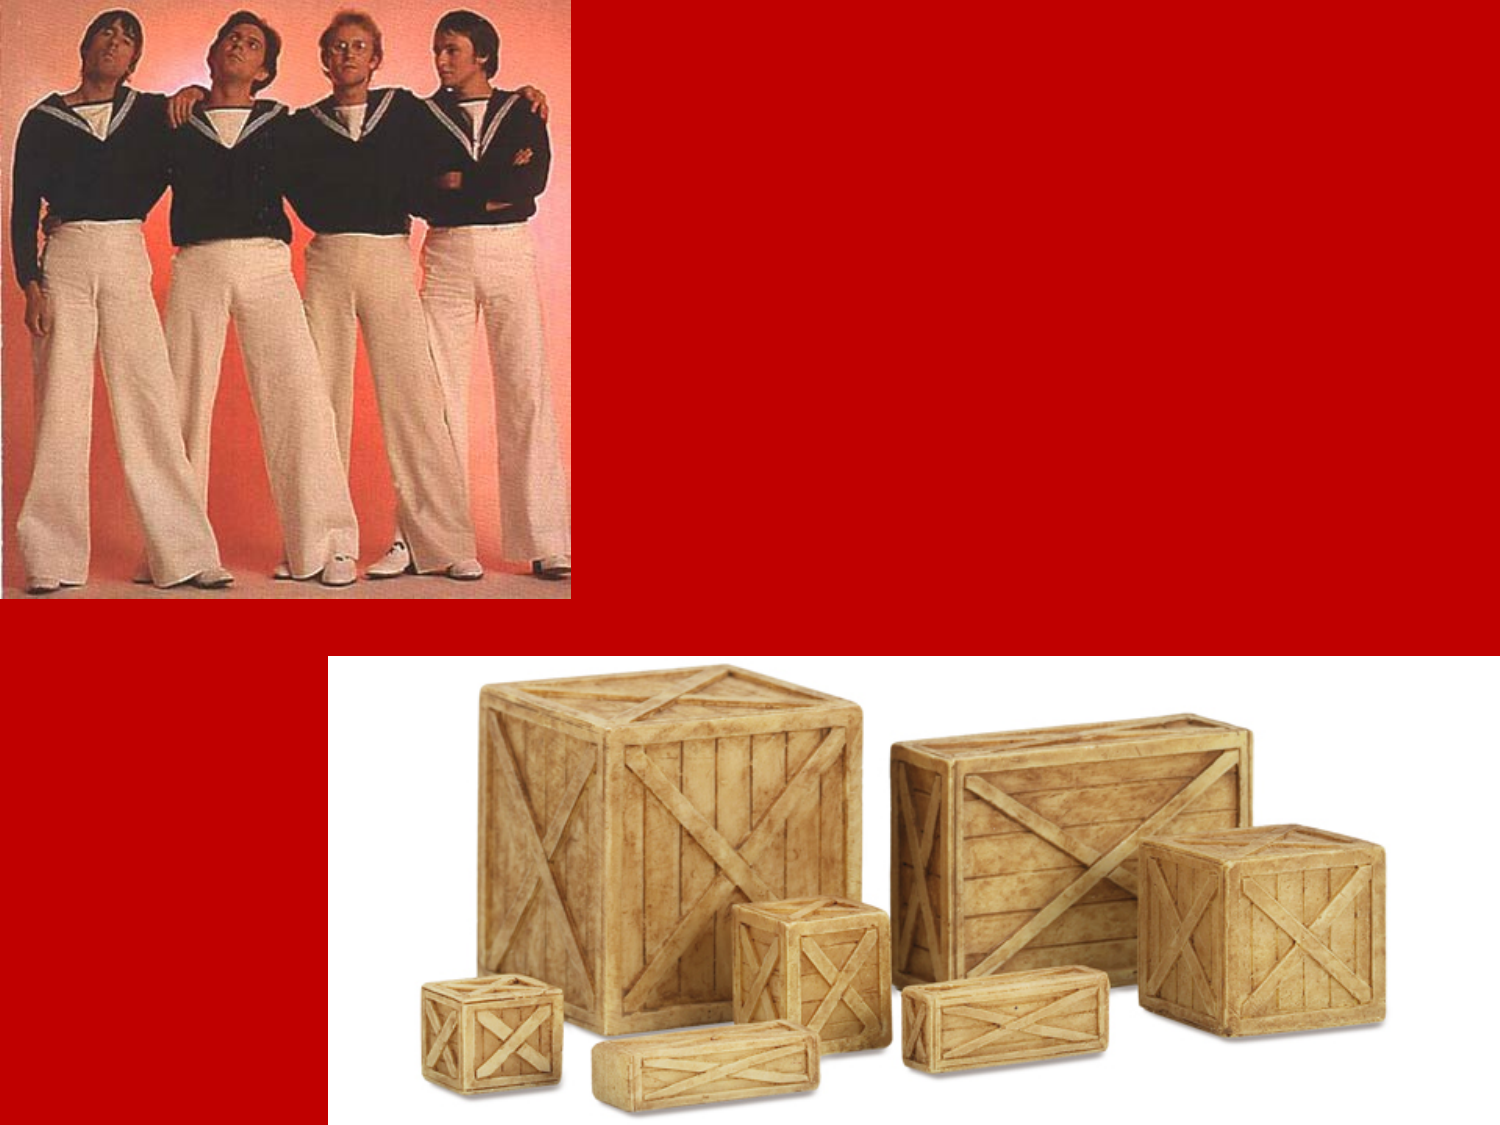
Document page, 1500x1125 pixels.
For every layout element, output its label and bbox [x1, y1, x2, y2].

picture [327, 655, 1500, 1125]
picture [0, 0, 571, 599]
